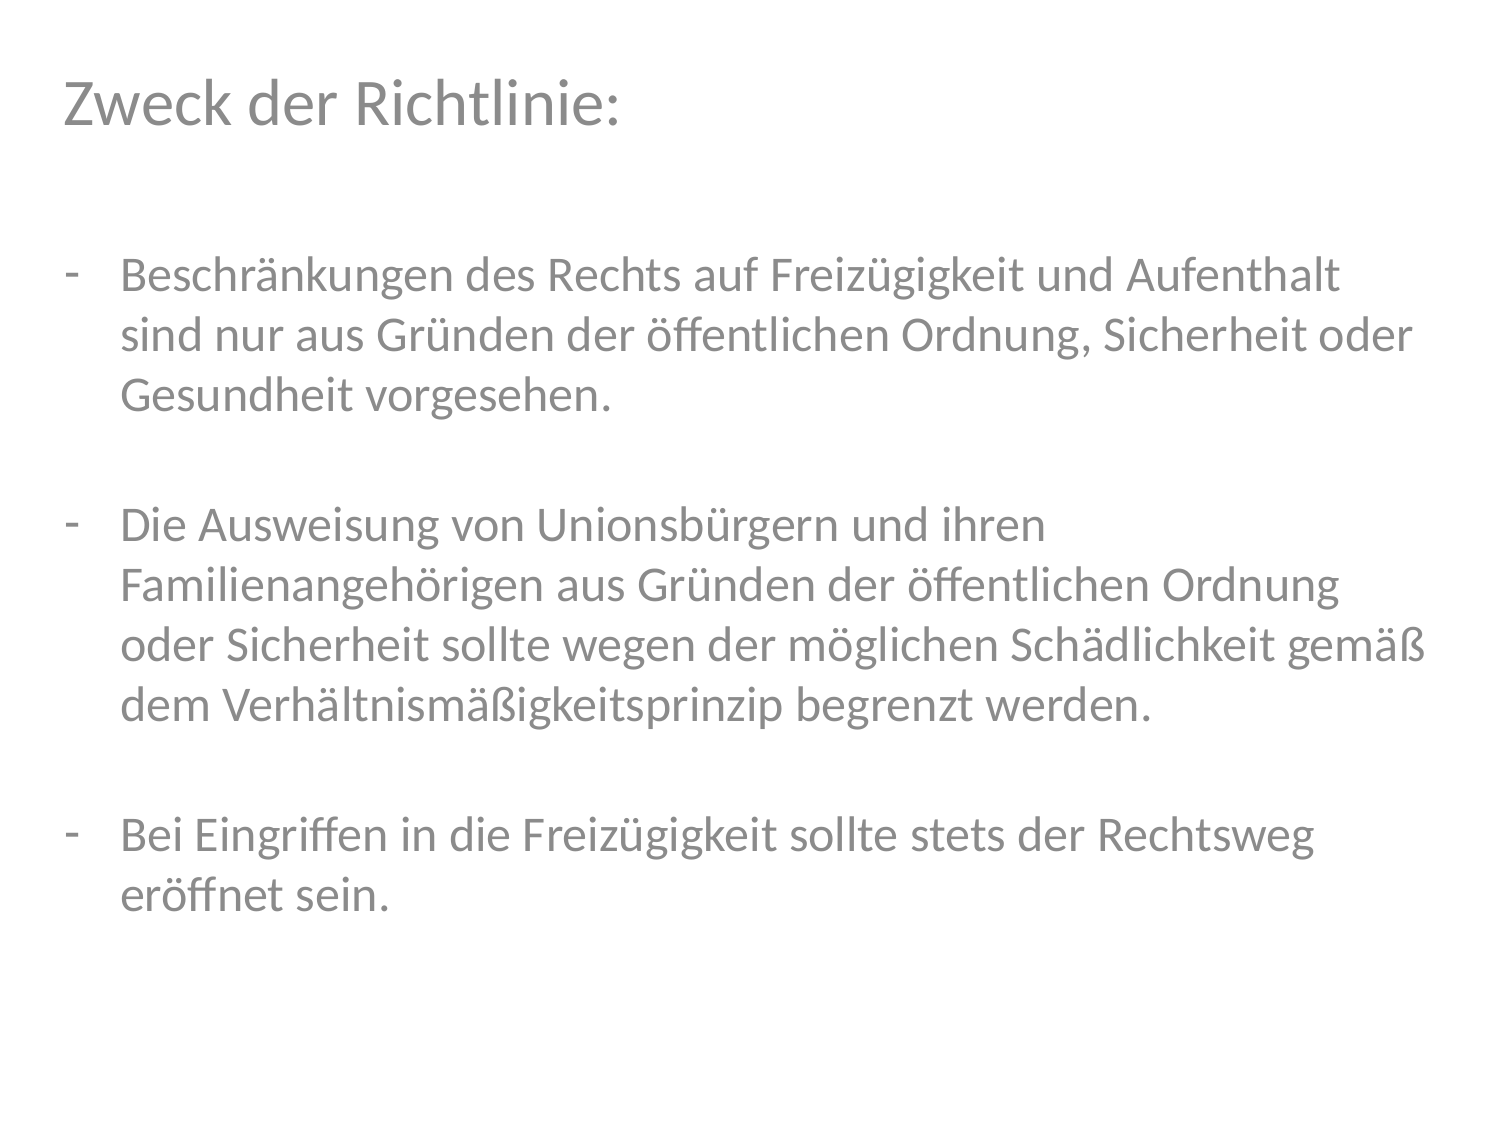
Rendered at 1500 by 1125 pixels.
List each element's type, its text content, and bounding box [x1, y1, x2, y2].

subtitle Zweck der Richtlinie: Beschränkungen des Rechts auf Freizügigkeit und Aufenthalt sind nur aus Gründen der öffentlichen Ordnung, Sicherheit oder Gesundheit vorgesehen. Die Ausweisung von Unionsbürgern und ihren Familienangehörigen aus Gründen der öffentlichen Ordnung oder Sicherheit sollte wegen der möglichen Schädlichkeit gemäß dem Verhältnismäßigkeitsprinzip begrenzt werden. Bei Eingriffen in die Freizügigkeit sollte stets der Rechtsweg eröffnet sein. [48, 50, 1446, 1063]
